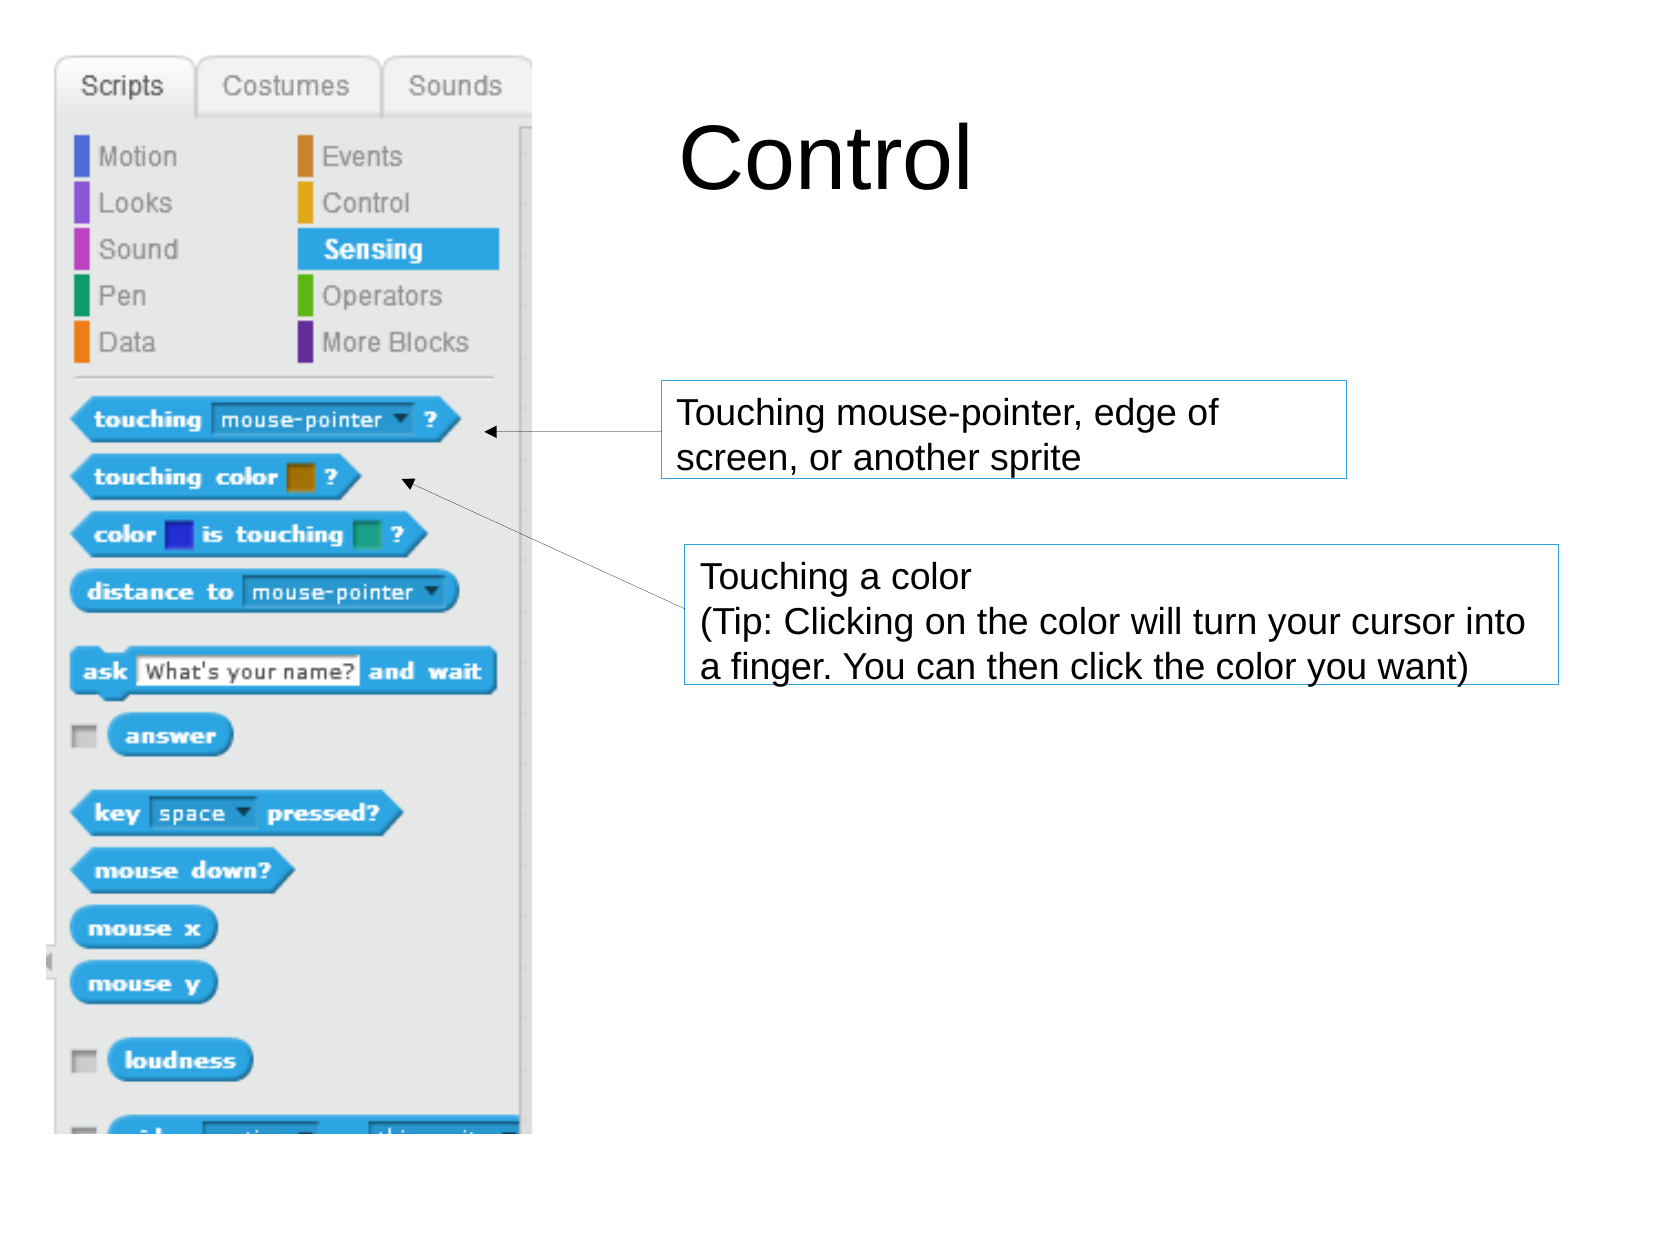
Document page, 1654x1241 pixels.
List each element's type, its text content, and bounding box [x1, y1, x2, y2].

text_box Touching a color (Tip: Clicking on the color will turn your cursor into a finger. You can then click the color you want) [684, 544, 1559, 685]
text_box Control [537, 49, 1571, 257]
picture [45, 45, 533, 1134]
text_box Touching mouse-pointer, edge of screen, or another sprite [661, 380, 1347, 479]
